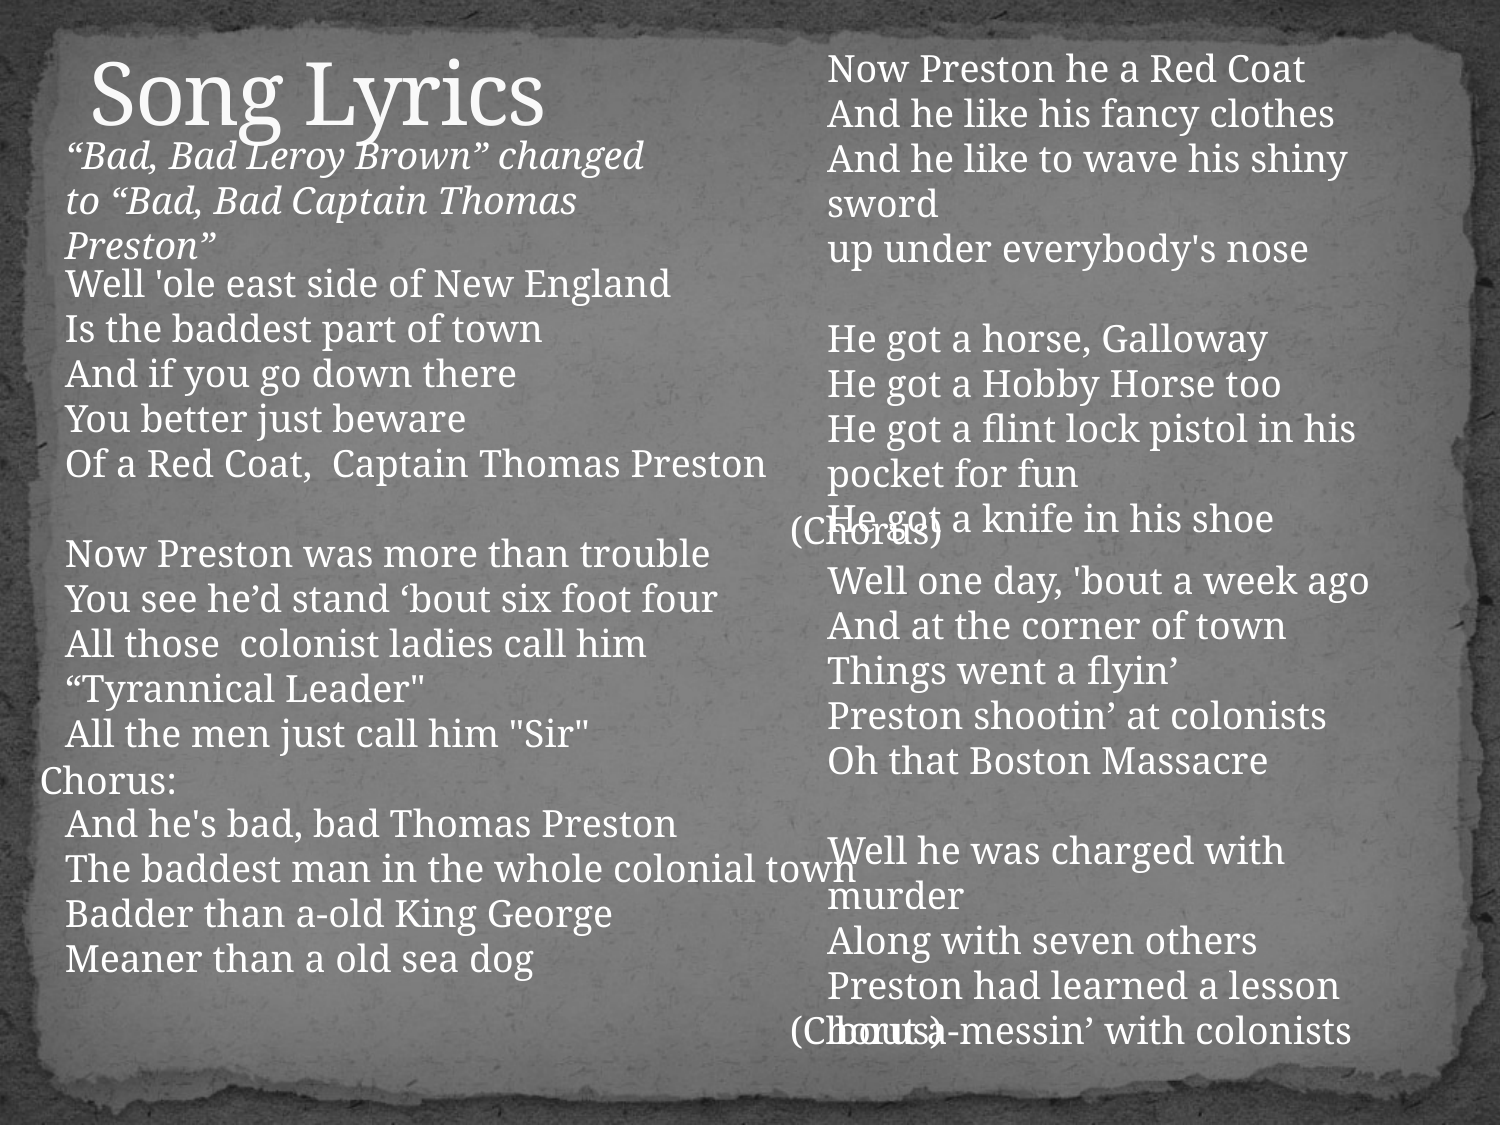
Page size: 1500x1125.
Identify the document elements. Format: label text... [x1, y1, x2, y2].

text_box Well 'ole east side of New England Is the baddest part of town And if you go down there You better just beware Of a Red Coat, Captain Thomas Preston Now Preston was more than trouble You see he’d stand ‘bout six foot four All those colonist ladies call him “Tyrannical Leader" All the men just call him "Sir" And he's bad, bad Thomas Preston The baddest man in the whole colonial town Badder than a-old King George Meaner than a old sea dog [49, 162, 812, 1125]
text_box Now Preston he a Red Coat And he like his fancy clothes And he like to wave his shiny sword up under everybody's nose He got a horse, Galloway He got a Hobby Horse too He got a flint lock pistol in his pocket for fun He got a knife in his shoe [812, 37, 1425, 549]
text_box Chorus: [24, 749, 250, 810]
text_box “Bad, Bad Leroy Brown” changed to “Bad, Bad Captain Thomas Preston” [50, 124, 675, 275]
text_box Well one day, 'bout a week ago And at the corner of town Things went a flyin’ Preston shootin’ at colonists Oh that Boston Massacre Well he was charged with murder Along with seven others Preston had learned a lesson 'bout a-messin’ with colonists [812, 549, 1425, 1125]
title Song Lyrics [74, 0, 1425, 150]
text_box (Chorus) [774, 999, 1025, 1060]
text_box (Chorus) [774, 499, 963, 560]
